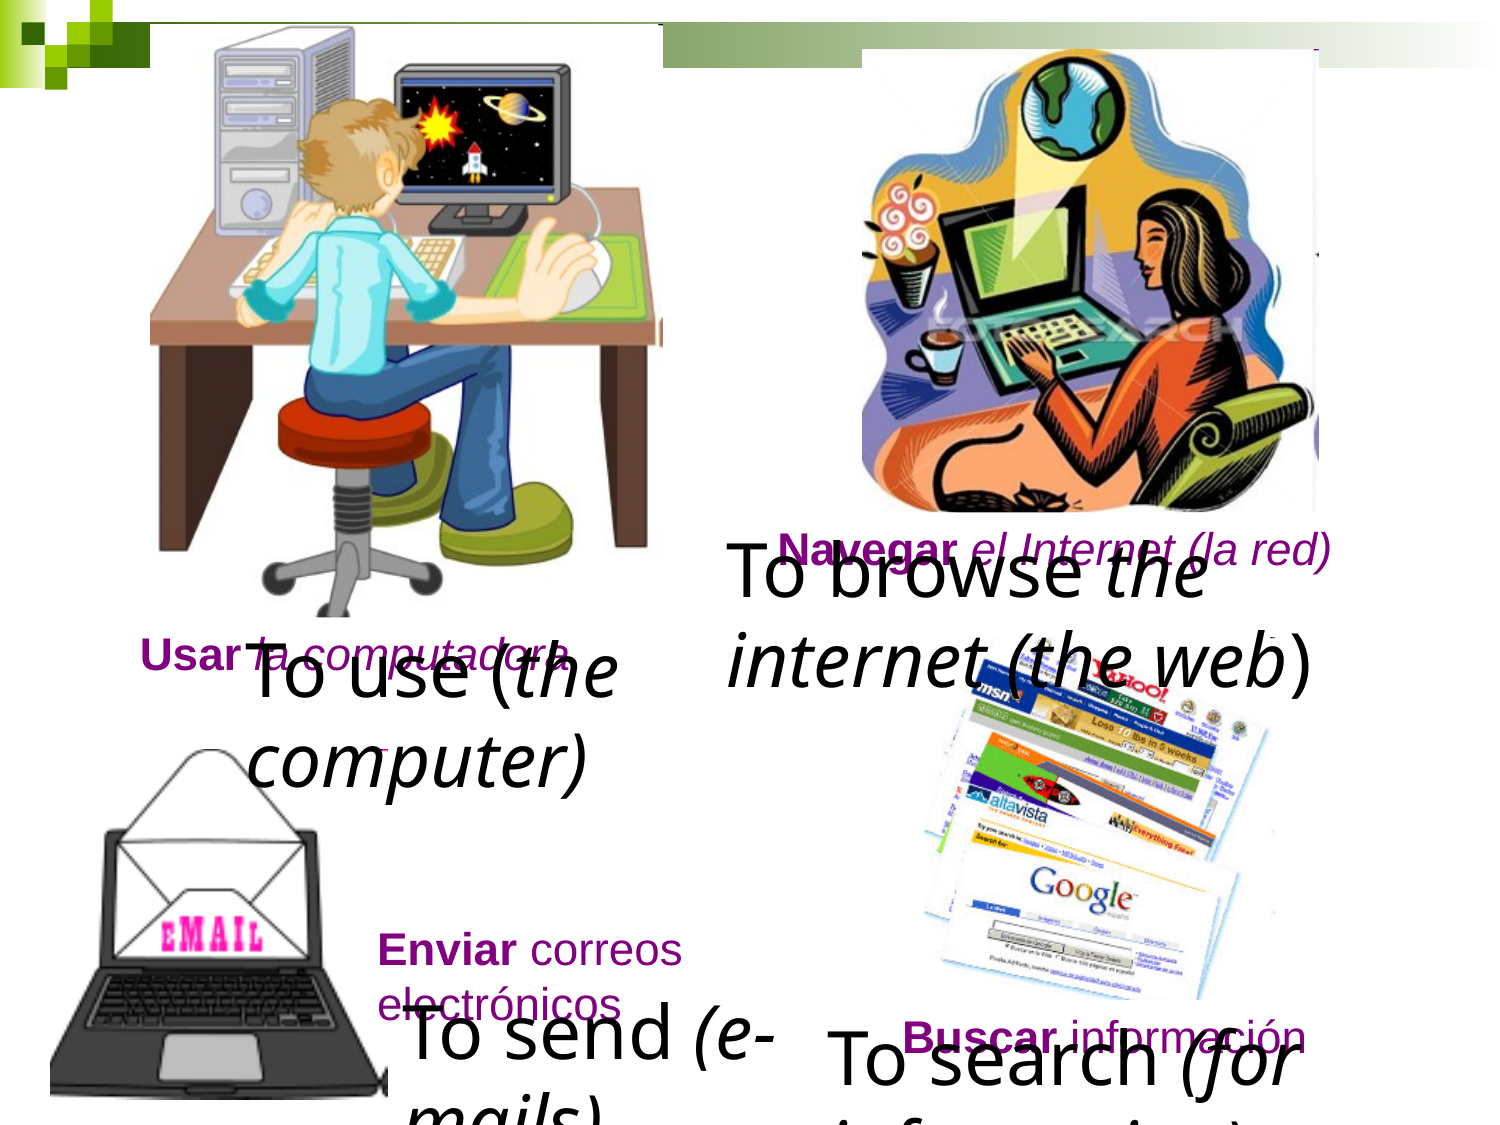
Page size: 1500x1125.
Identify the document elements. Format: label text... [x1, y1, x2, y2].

text_box Navegar el Internet (la red) [762, 512, 1500, 562]
text_box Enviar correos electrónicos [391, 912, 738, 1025]
text_box Usar la computadora [124, 617, 711, 688]
picture [862, 49, 1319, 551]
picture [149, 24, 664, 638]
picture [49, 749, 388, 1101]
text_box To use (the computer) [230, 662, 794, 763]
text_box To browse the internet (the web) [711, 562, 1500, 663]
text_box To search (for information) [896, 1050, 1488, 1125]
text_box To send (e-mails) [387, 1025, 896, 1125]
text_box Buscar información [887, 999, 1475, 1050]
picture [924, 637, 1276, 1018]
